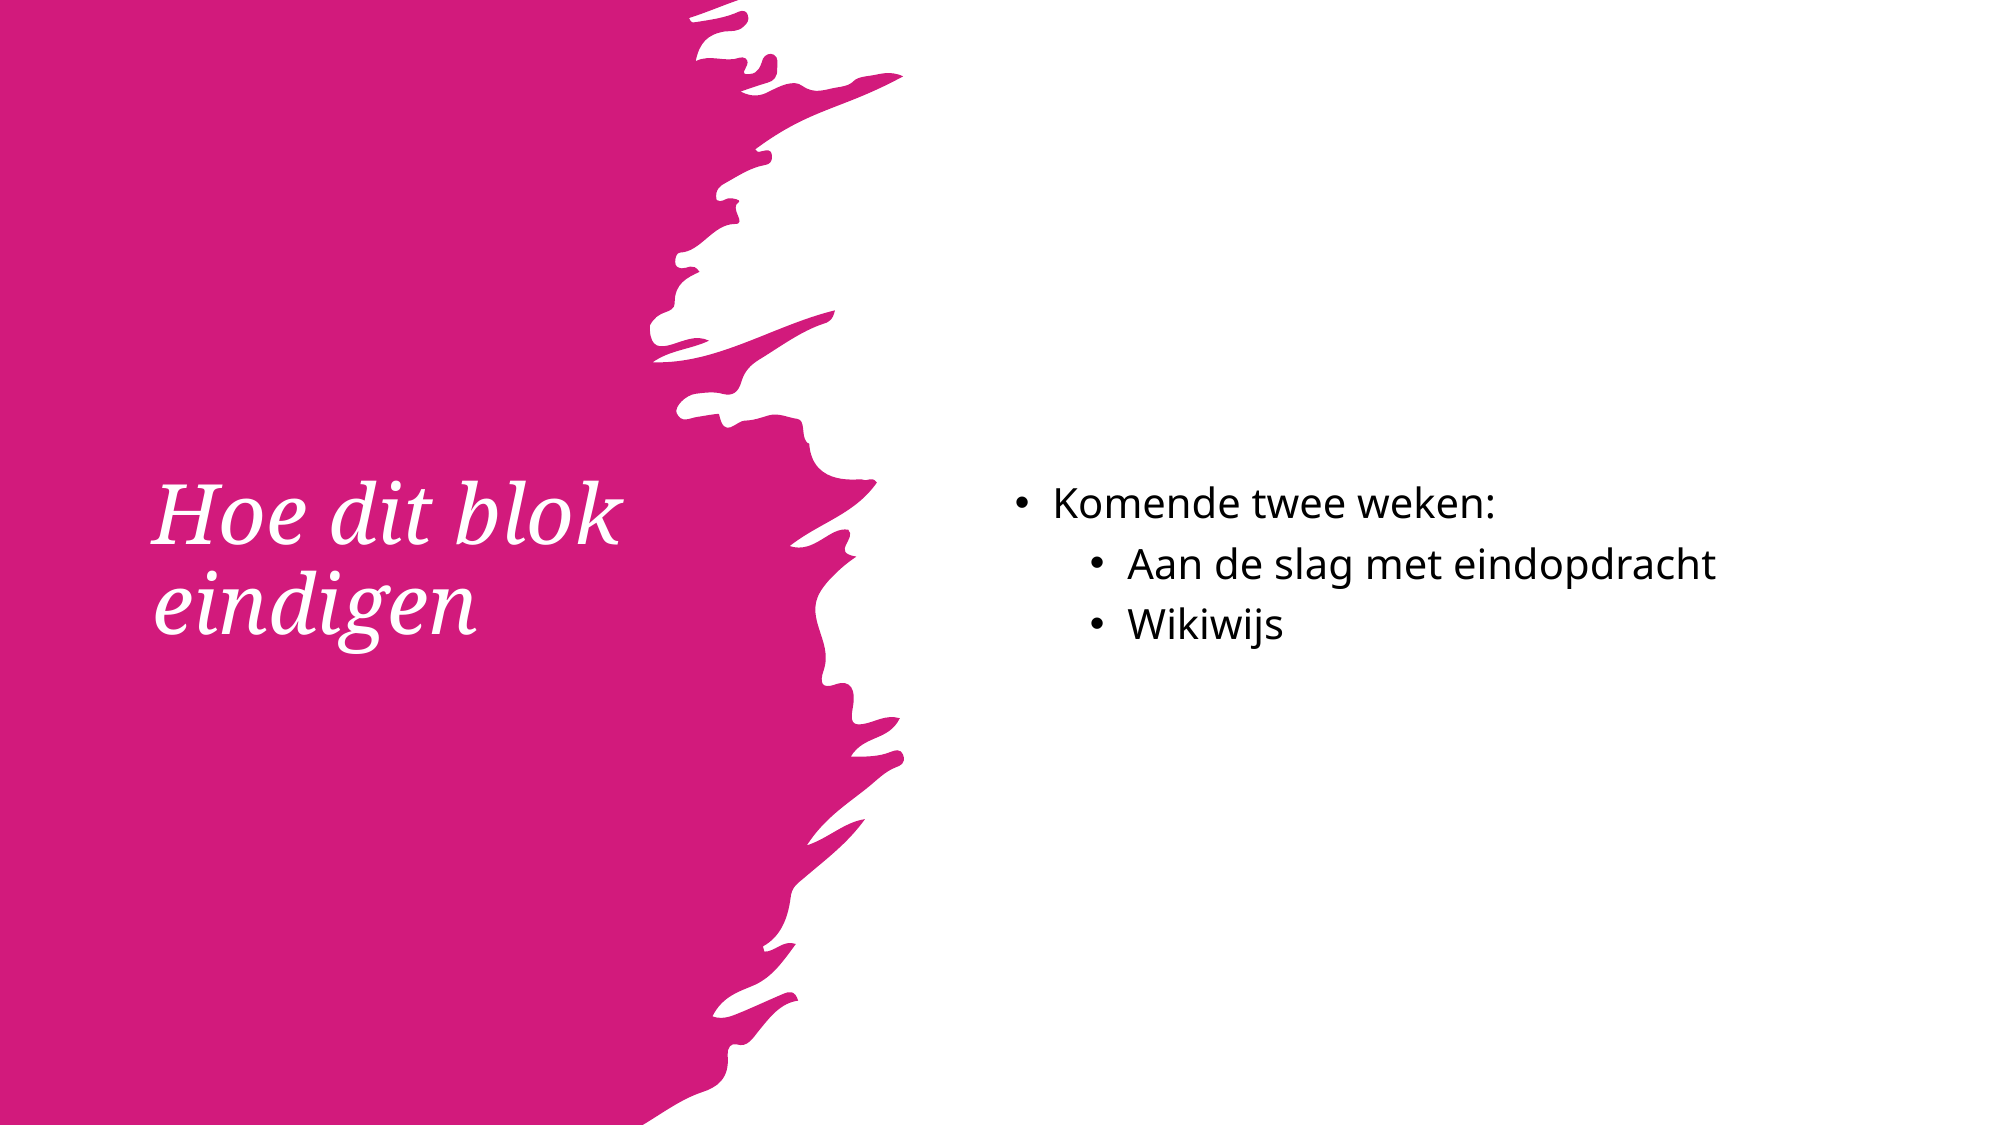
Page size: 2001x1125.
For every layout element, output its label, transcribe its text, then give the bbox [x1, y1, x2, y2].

text_box [0, 0, 904, 1125]
title Hoe dit blok eindigen [137, 116, 706, 1008]
text_box [645, 0, 2000, 1125]
list Komende twee weken: Aan de slag met eindopdracht Wikiwijs [999, 116, 1863, 1008]
